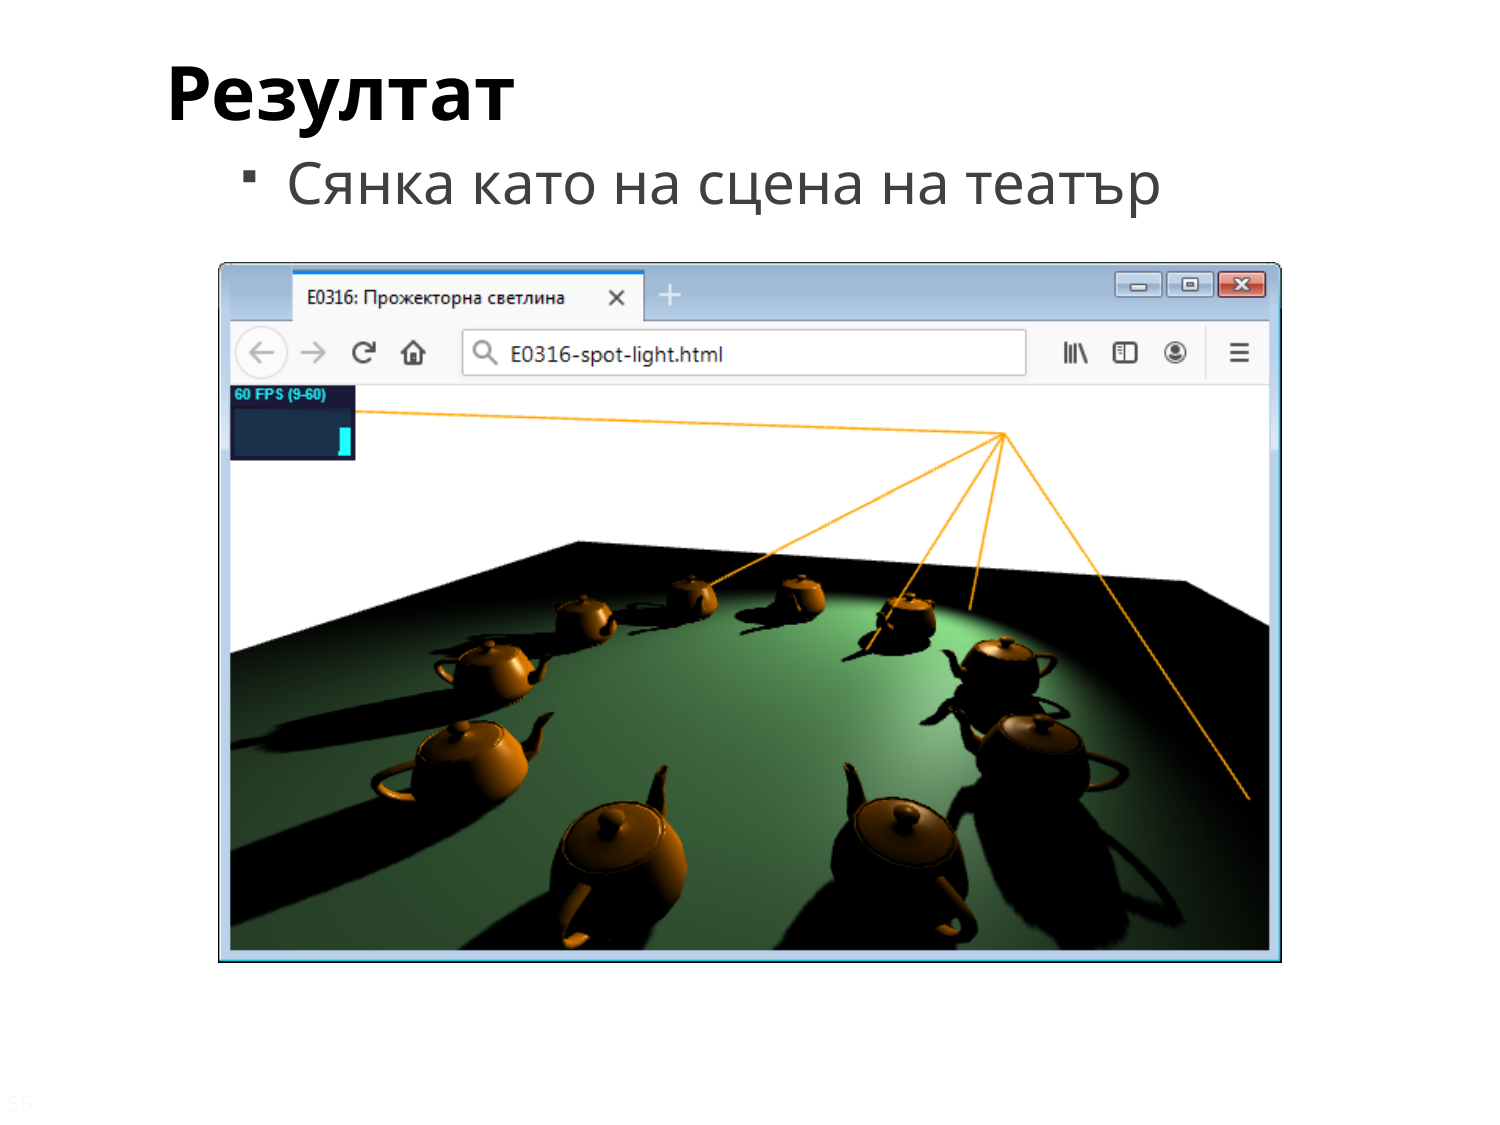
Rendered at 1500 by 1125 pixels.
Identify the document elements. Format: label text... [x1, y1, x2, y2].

list Резултат Сянка като на сцена на театър [150, 37, 1488, 1113]
picture [218, 262, 1282, 963]
